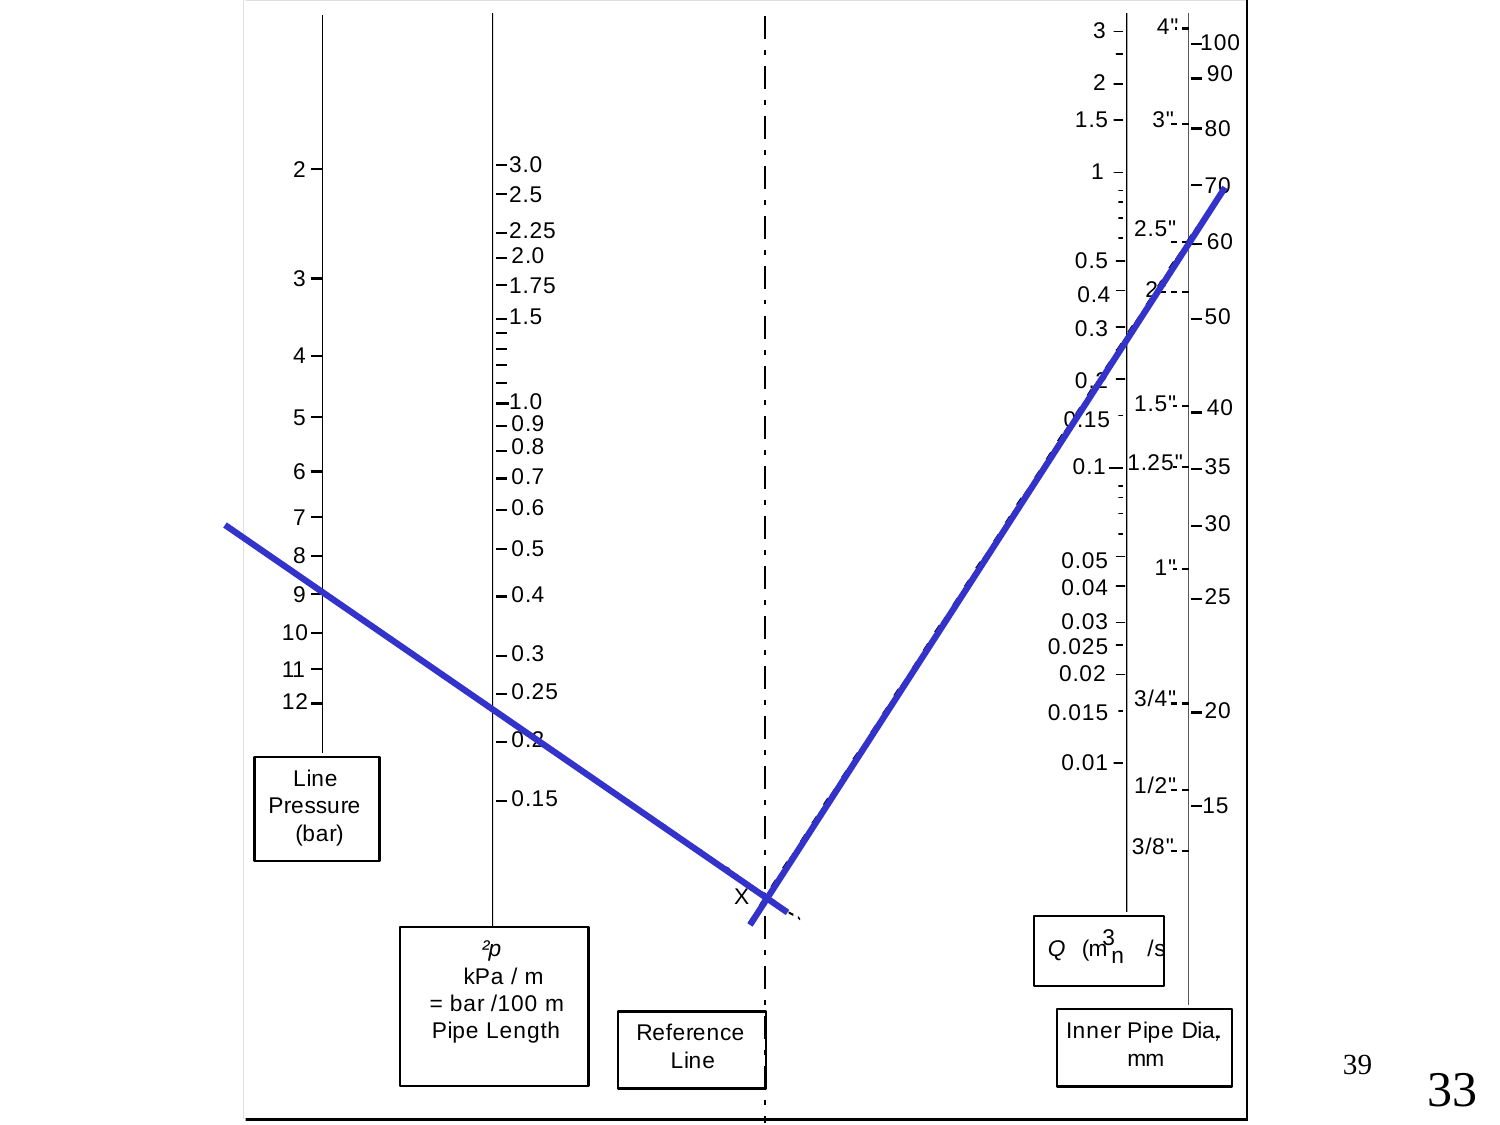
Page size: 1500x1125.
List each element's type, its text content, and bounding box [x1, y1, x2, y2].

slide_number 39 [1262, 1024, 1388, 1101]
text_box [242, 0, 1258, 1125]
text_box 33 [1412, 1048, 1500, 1124]
